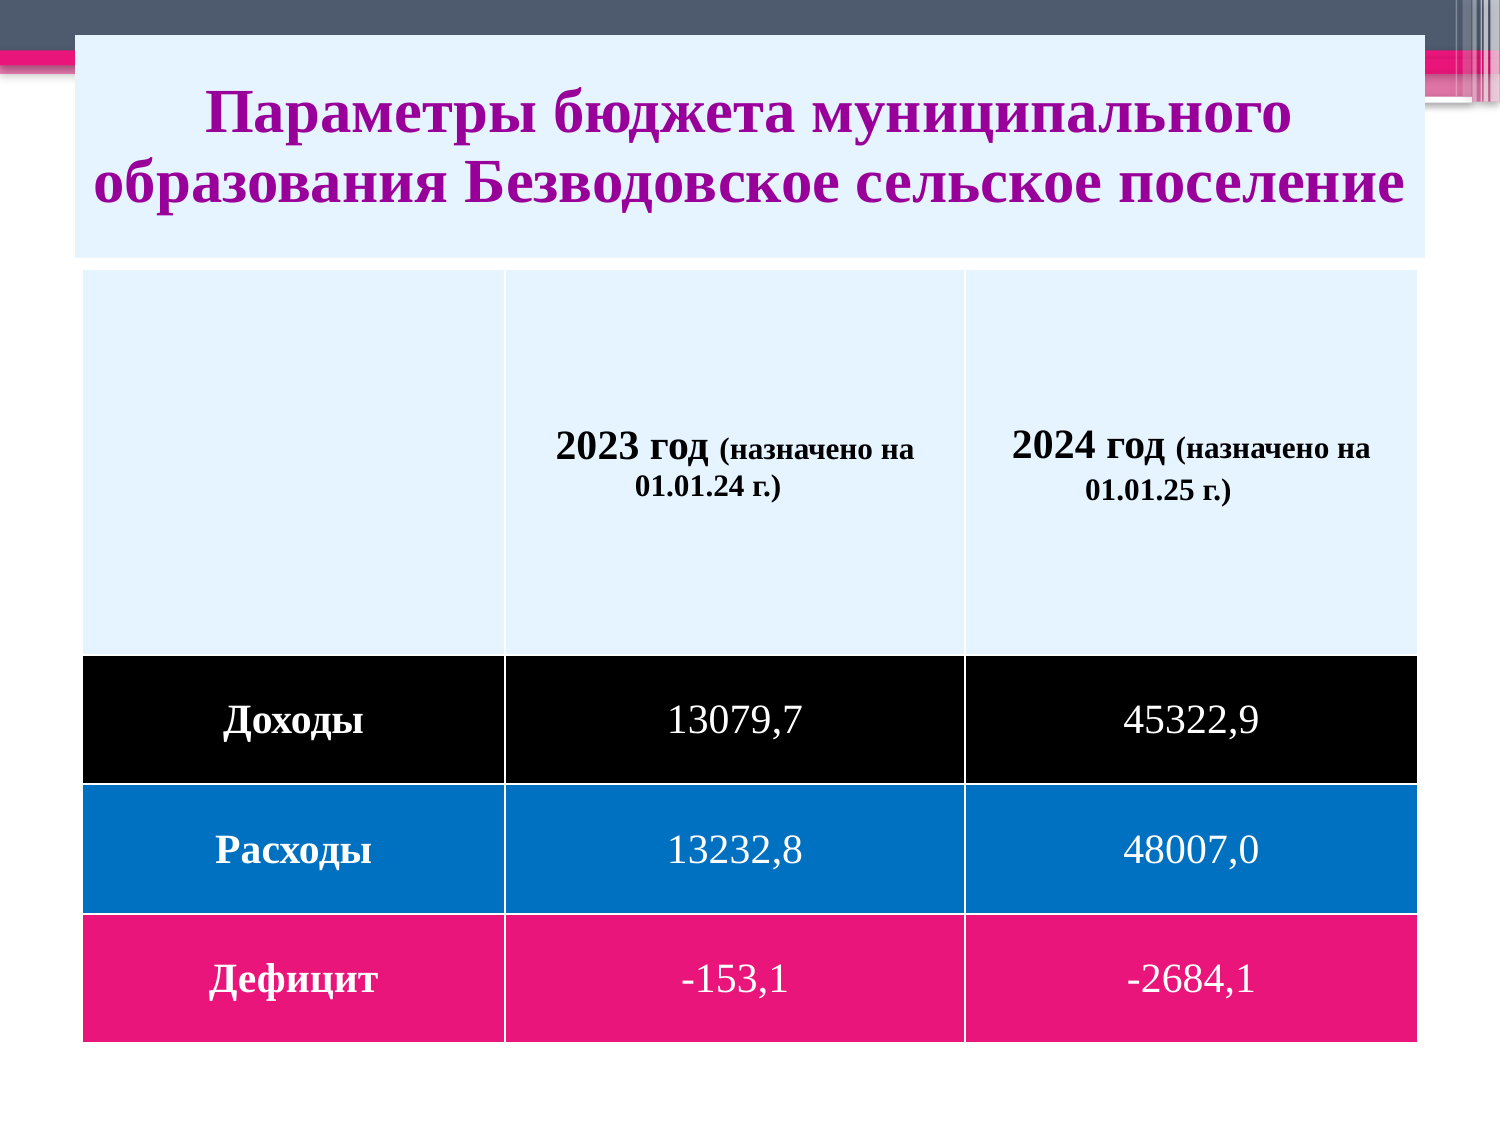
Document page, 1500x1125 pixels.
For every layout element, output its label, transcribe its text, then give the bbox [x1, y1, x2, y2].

table_header [83, 270, 504, 654]
table_cell -2684,1 [966, 915, 1417, 1042]
table_cell 45322,9 [966, 656, 1417, 783]
table_cell 48007,0 [966, 785, 1417, 913]
table_header 2023 год (назначено на 01.01.24 г.) [506, 270, 964, 654]
table_cell Расходы [83, 785, 504, 913]
table_cell Доходы [83, 656, 504, 783]
table_cell Дефицит [83, 915, 504, 1042]
table_cell 13232,8 [506, 785, 964, 913]
table_cell -153,1 [506, 915, 964, 1042]
table_cell 13079,7 [506, 656, 964, 783]
table_header 2024 год (назначено на 01.01.25 г.) [966, 270, 1417, 654]
title Параметры бюджета муниципального образования Безводовское сельское поселение [75, 35, 1425, 258]
